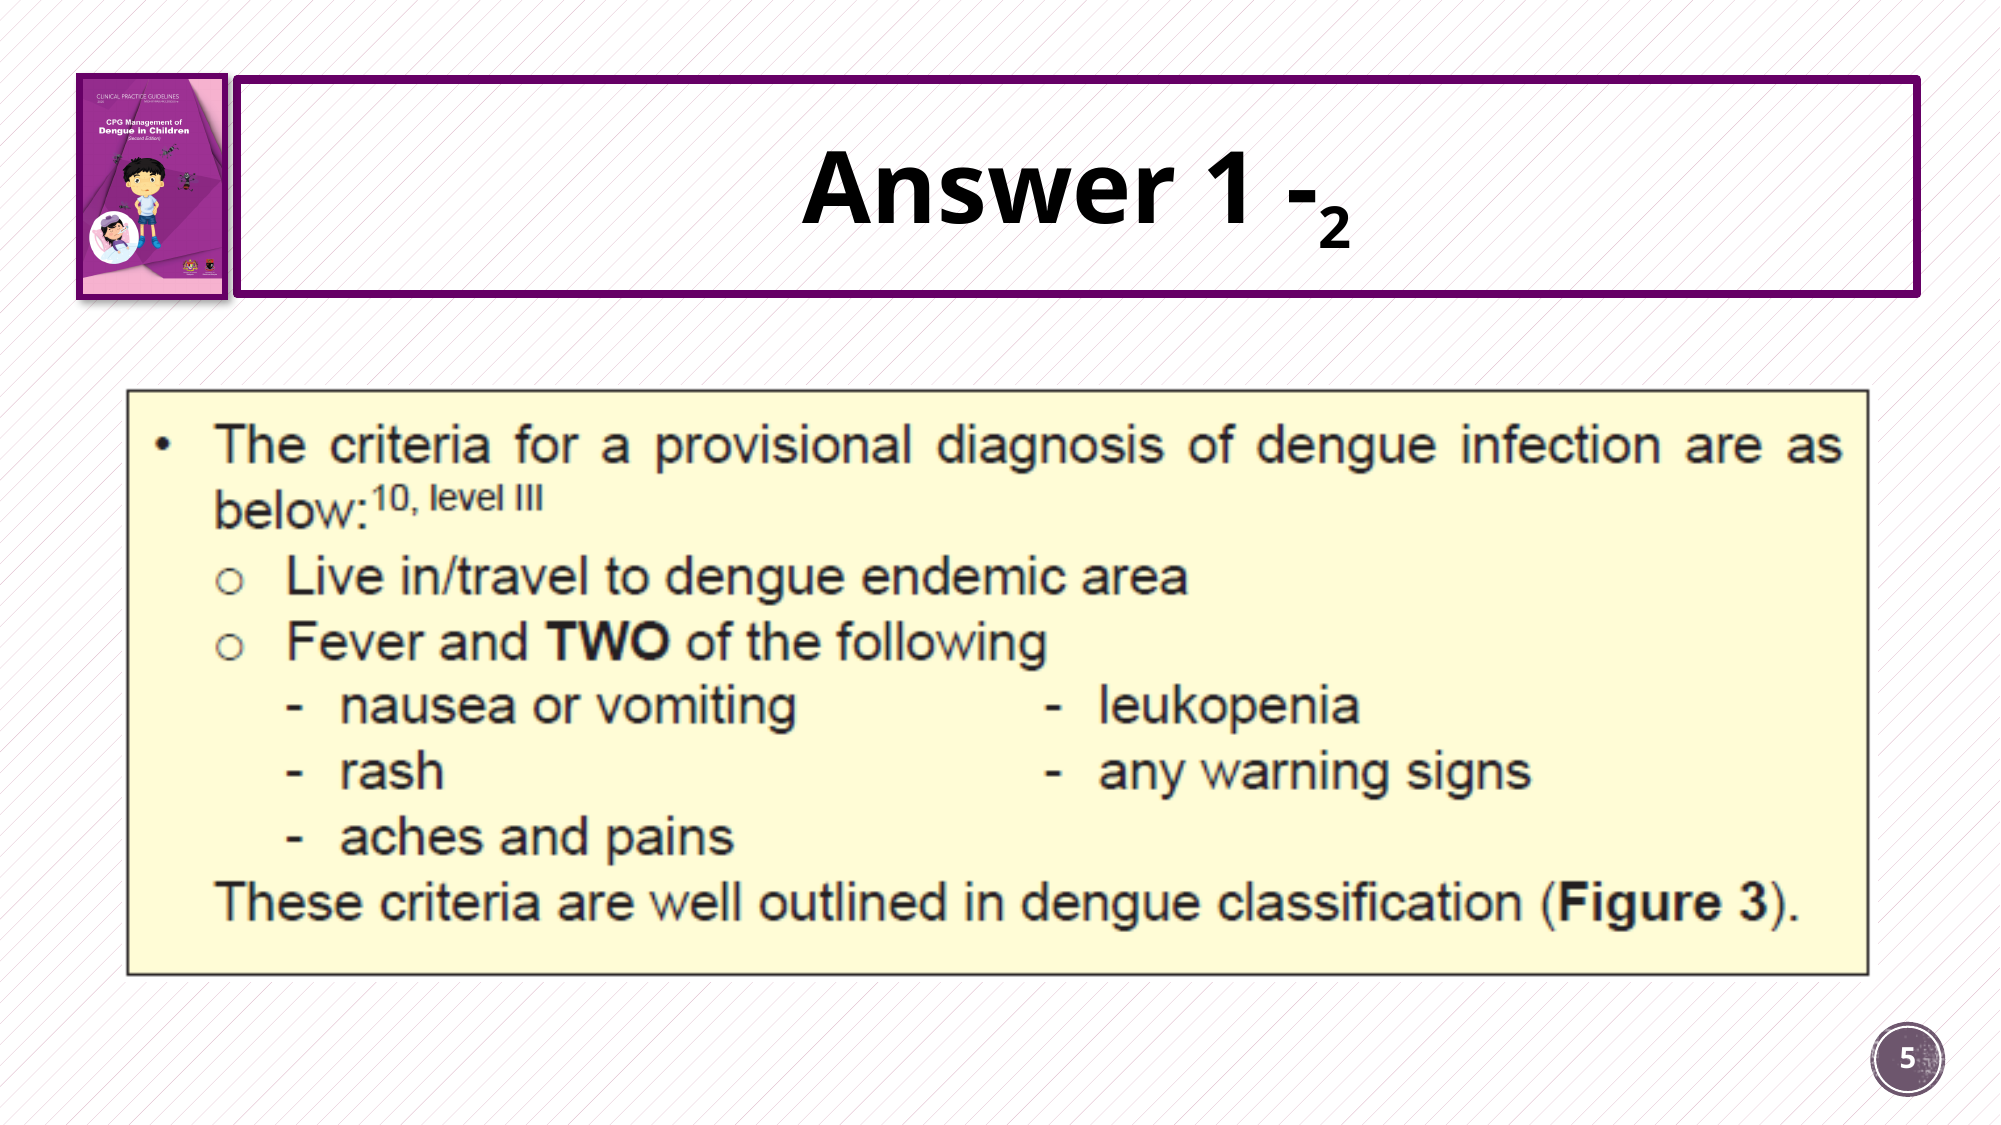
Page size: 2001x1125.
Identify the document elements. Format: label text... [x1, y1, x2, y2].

slide_number 5 [1855, 1028, 1961, 1089]
picture [122, 385, 1877, 983]
text_box [137, 59, 1863, 79]
text_box Answer 1 -2 [237, 79, 1918, 294]
picture [83, 79, 222, 294]
